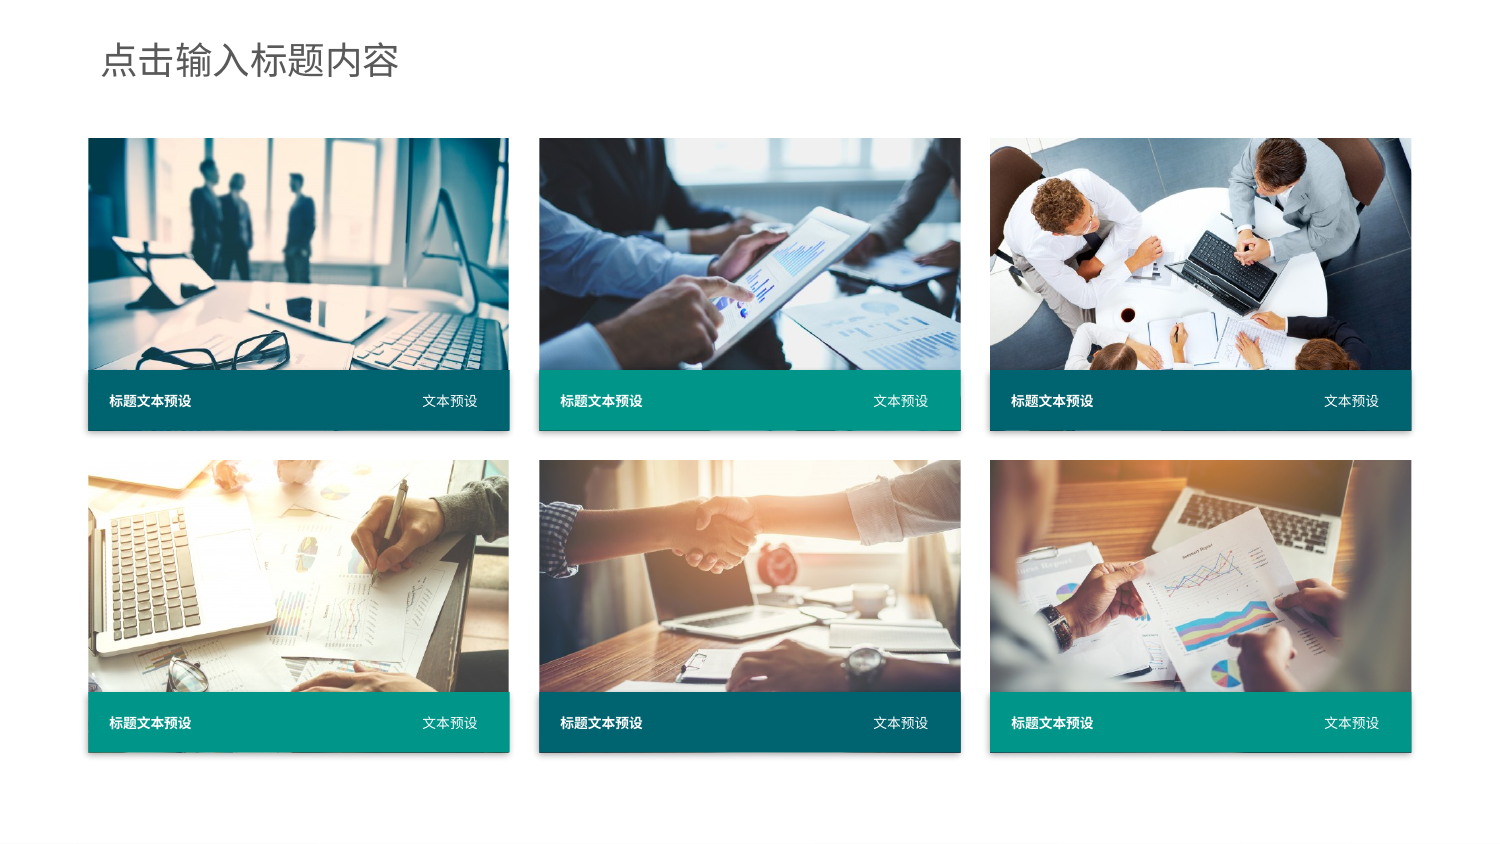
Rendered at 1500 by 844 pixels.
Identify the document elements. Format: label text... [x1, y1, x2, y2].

text_box [989, 691, 1412, 753]
text_box [539, 691, 961, 753]
text_box [989, 369, 1412, 431]
text_box 文本预设 [742, 707, 944, 739]
text_box 标题文本预设 [109, 385, 291, 417]
text_box 标题文本预设 [560, 707, 742, 739]
text_box [88, 369, 510, 431]
text_box 标题文本预设 [109, 707, 291, 739]
text_box 标题文本预设 [1011, 385, 1193, 417]
text_box 文本预设 [291, 385, 493, 417]
text_box [86, 136, 511, 370]
text_box [88, 691, 510, 753]
text_box 标题文本预设 [1011, 707, 1193, 739]
text_box [537, 458, 963, 693]
text_box 标题文本预设 [560, 385, 742, 417]
text_box [988, 136, 1414, 371]
text_box [988, 458, 1414, 693]
text_box 文本预设 [742, 385, 944, 417]
text_box [539, 369, 961, 431]
text_box [537, 136, 963, 371]
text_box 文本预设 [291, 707, 493, 739]
text_box 文本预设 [1193, 385, 1394, 417]
text_box 文本预设 [1193, 707, 1394, 739]
text_box [86, 458, 511, 692]
text_box 点击输入标题内容 [100, 28, 450, 91]
